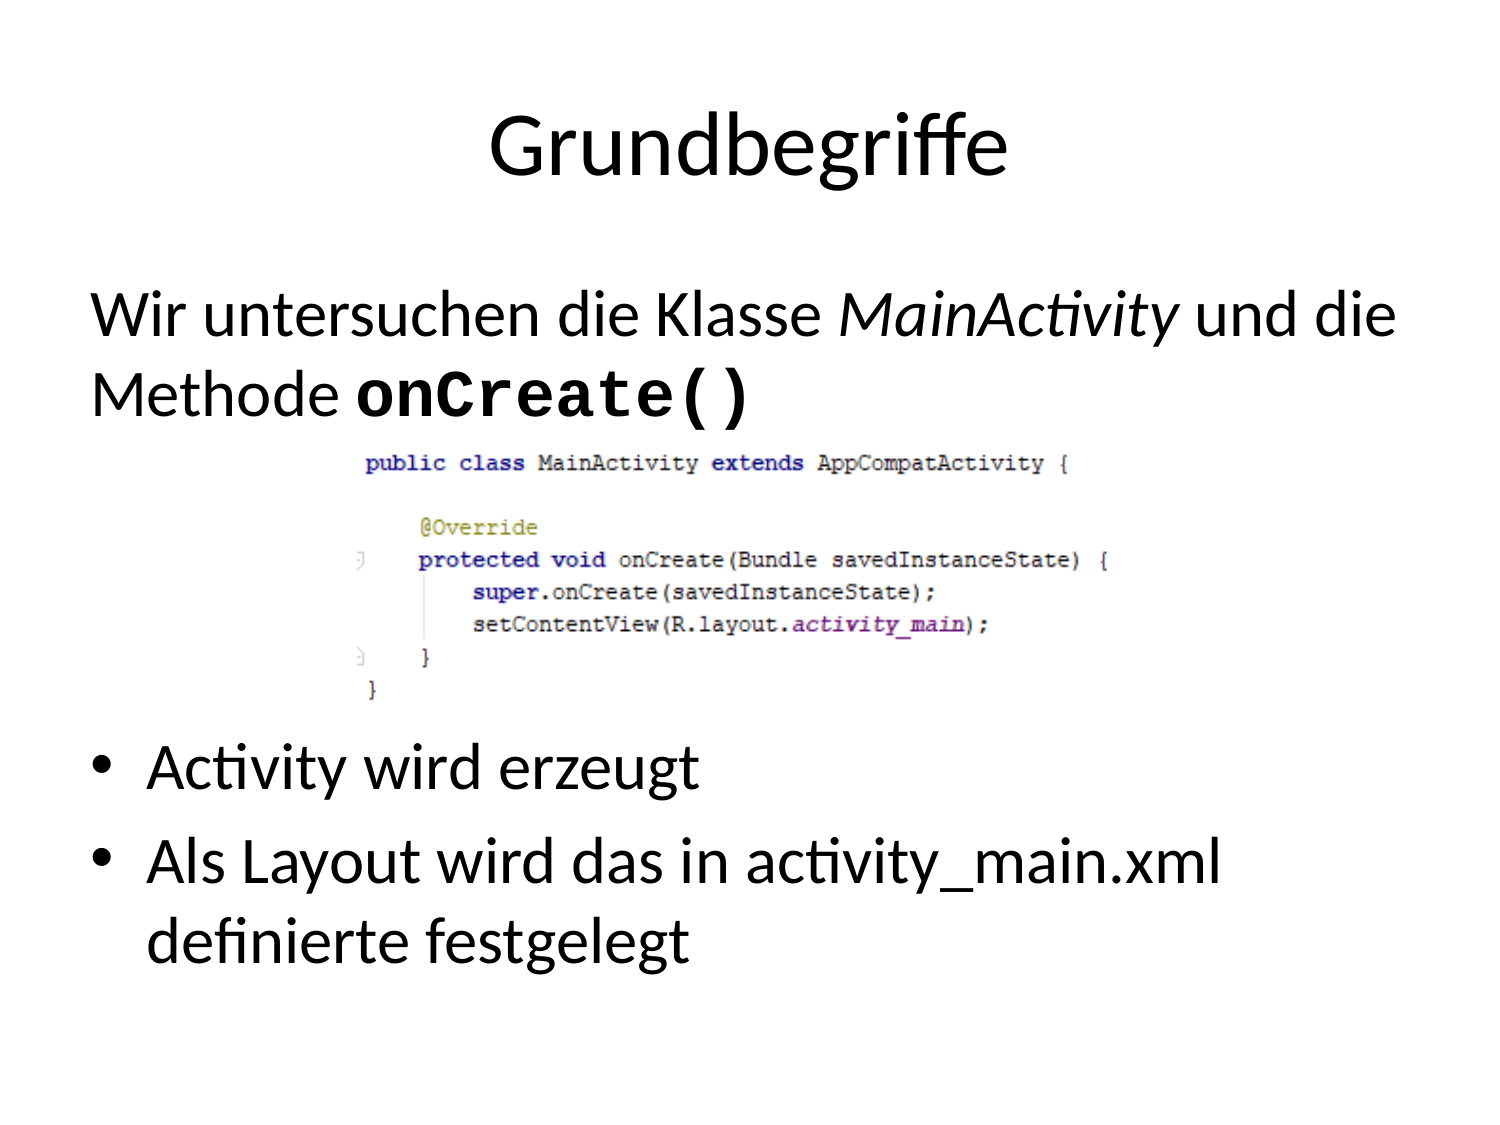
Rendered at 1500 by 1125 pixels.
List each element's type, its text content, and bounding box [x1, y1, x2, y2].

picture [357, 444, 1143, 705]
title Grundbegriffe [75, 45, 1425, 233]
list Wir untersuchen die Klasse MainActivity und die Methode onCreate() Activity wird erzeugt Als Layout wird das in activity_main.xml definierte festgelegt [75, 262, 1425, 1005]
